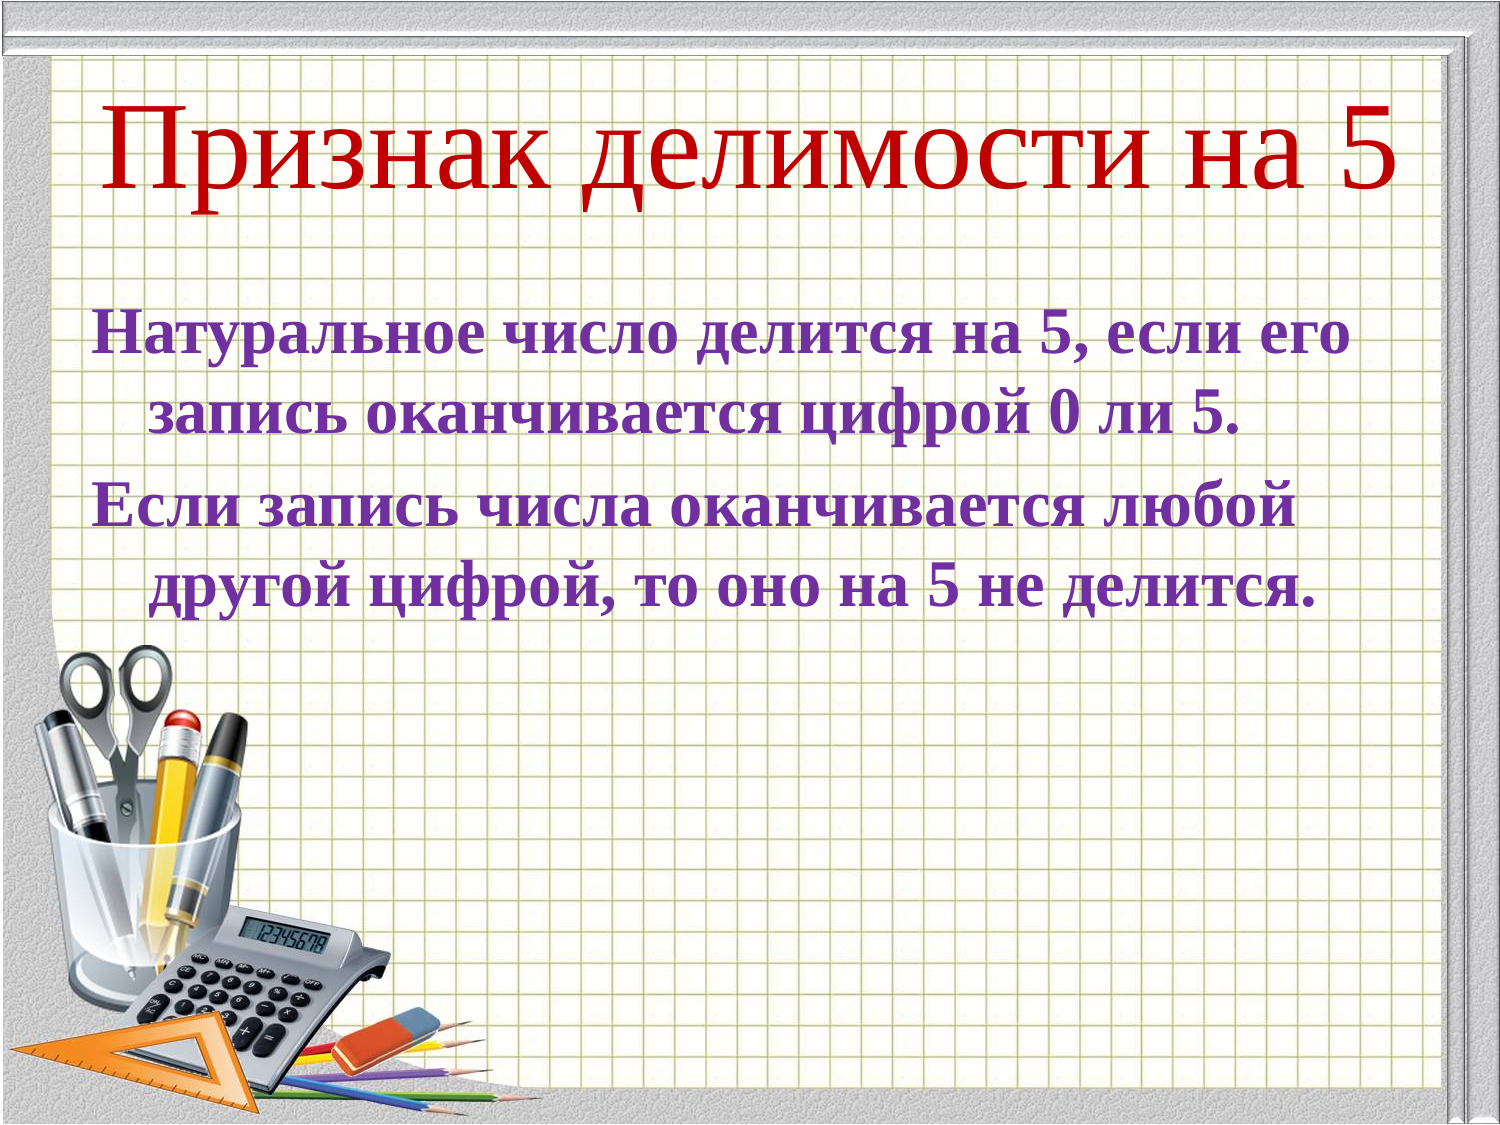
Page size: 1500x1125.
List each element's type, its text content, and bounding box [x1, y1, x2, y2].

title Признак делимости на 5 [74, 44, 1426, 233]
list Натуральное число делится на 5, если его запись оканчивается цифрой 0 ли 5. Если запись числа оканчивается любой другой цифрой, то оно на 5 не делится. [76, 278, 1428, 1022]
picture [0, 0, 1500, 1125]
